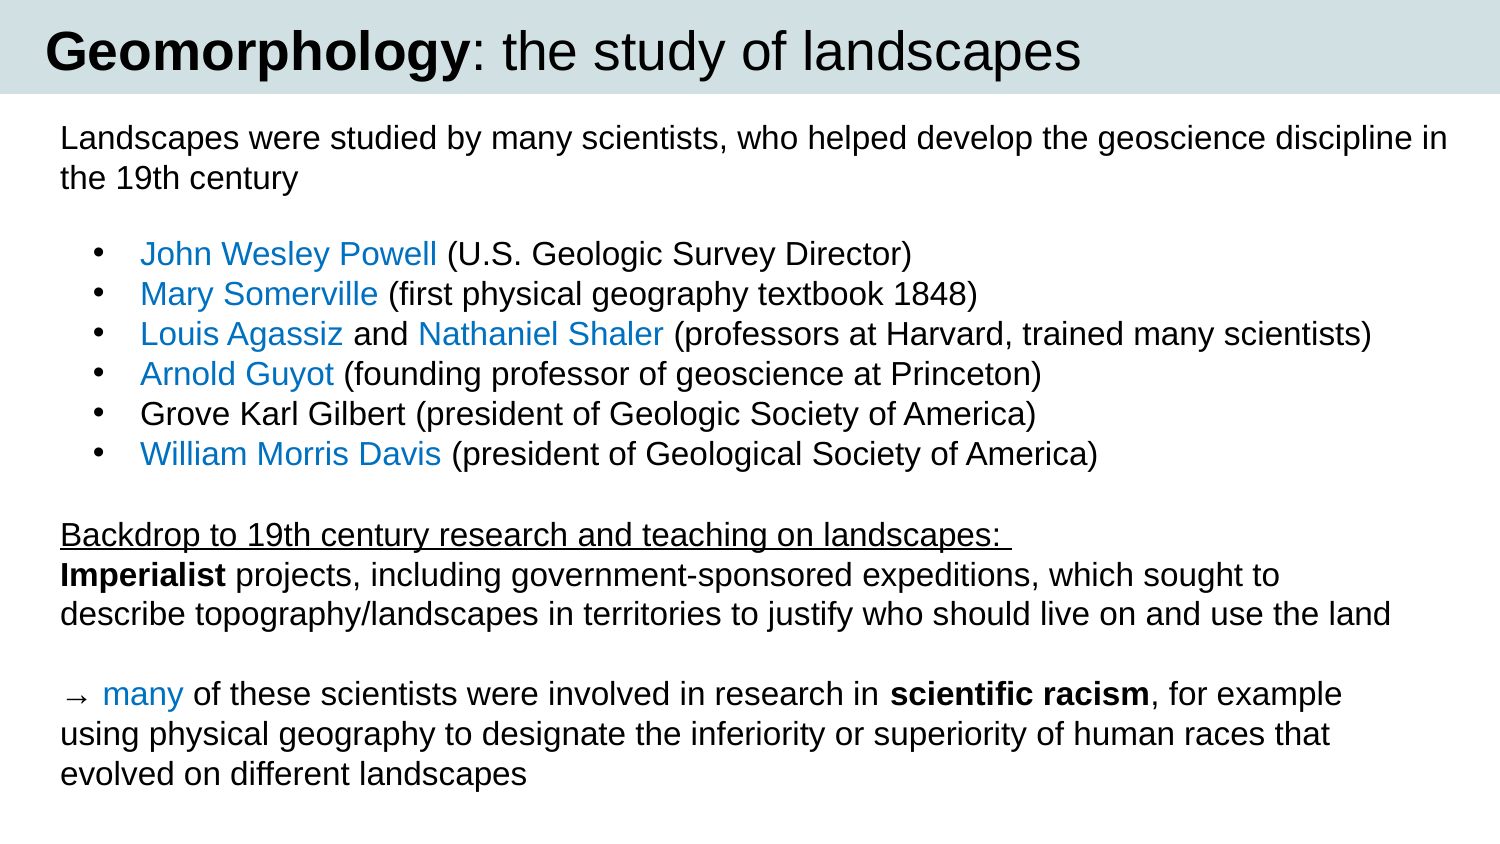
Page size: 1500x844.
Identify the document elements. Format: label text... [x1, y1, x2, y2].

text_box Backdrop to 19th century research and teaching on landscapes: Imperialist projects, including government-sponsored expeditions, which sought to describe topography/landscapes in territories to justify who should live on and use the land → many of these scientists were involved in research in scientific racism, for example using physical geography to designate the inferiority or superiority of human races that evolved on different landscapes [45, 505, 1421, 840]
text_box John Wesley Powell (U.S. Geologic Survey Director) Mary Somerville (first physical geography textbook 1848) Louis Agassiz and Nathaniel Shaler (professors at Harvard, trained many scientists) Arnold Guyot (founding professor of geoscience at Princeton) Grove Karl Gilbert (president of Geologic Society of America) William Morris Davis (president of Geological Society of America) [78, 224, 1454, 480]
text_box Geomorphology: the study of landscapes [0, 0, 1500, 94]
text_box Landscapes were studied by many scientists, who helped develop the geoscience discipline in the 19th century [45, 101, 1485, 229]
